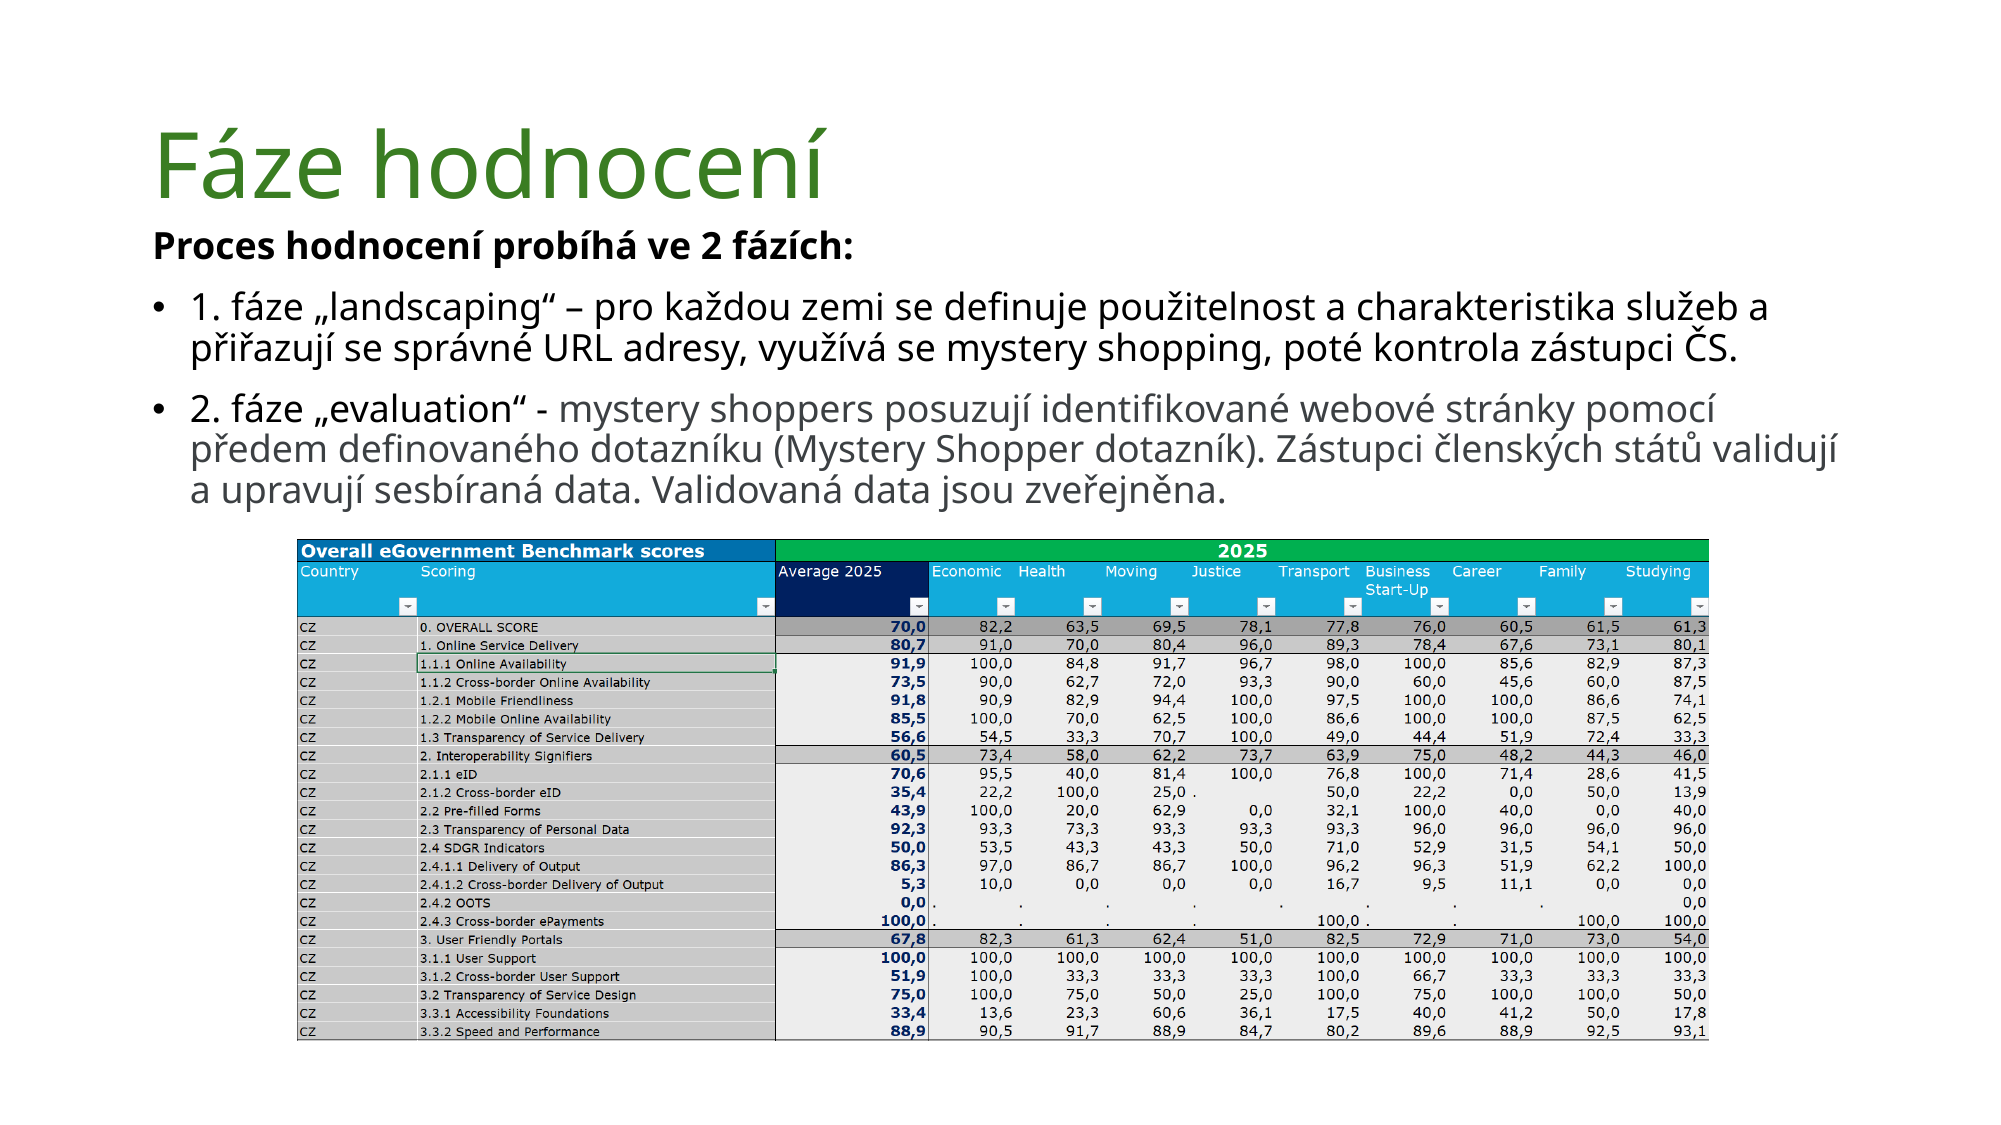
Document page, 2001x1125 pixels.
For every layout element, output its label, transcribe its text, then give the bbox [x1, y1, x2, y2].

list Proces hodnocení probíhá ve 2 fázích: 1. fáze „landscaping“ – pro každou zemi se definuje použitelnost a charakteristika služeb a přiřazují se správné URL adresy, využívá se mystery shopping, poté kontrola zástupci ČS. 2. fáze „evaluation“ - mystery shoppers posuzují identifikované webové stránky pomocí předem definovaného dotazníku (Mystery Shopper dotazník). Zástupci členských států validují a upravují sesbíraná data. Validovaná data jsou zveřejněna. [137, 219, 1863, 1066]
picture [296, 535, 1710, 1042]
title Fáze hodnocení [137, 59, 1863, 219]
